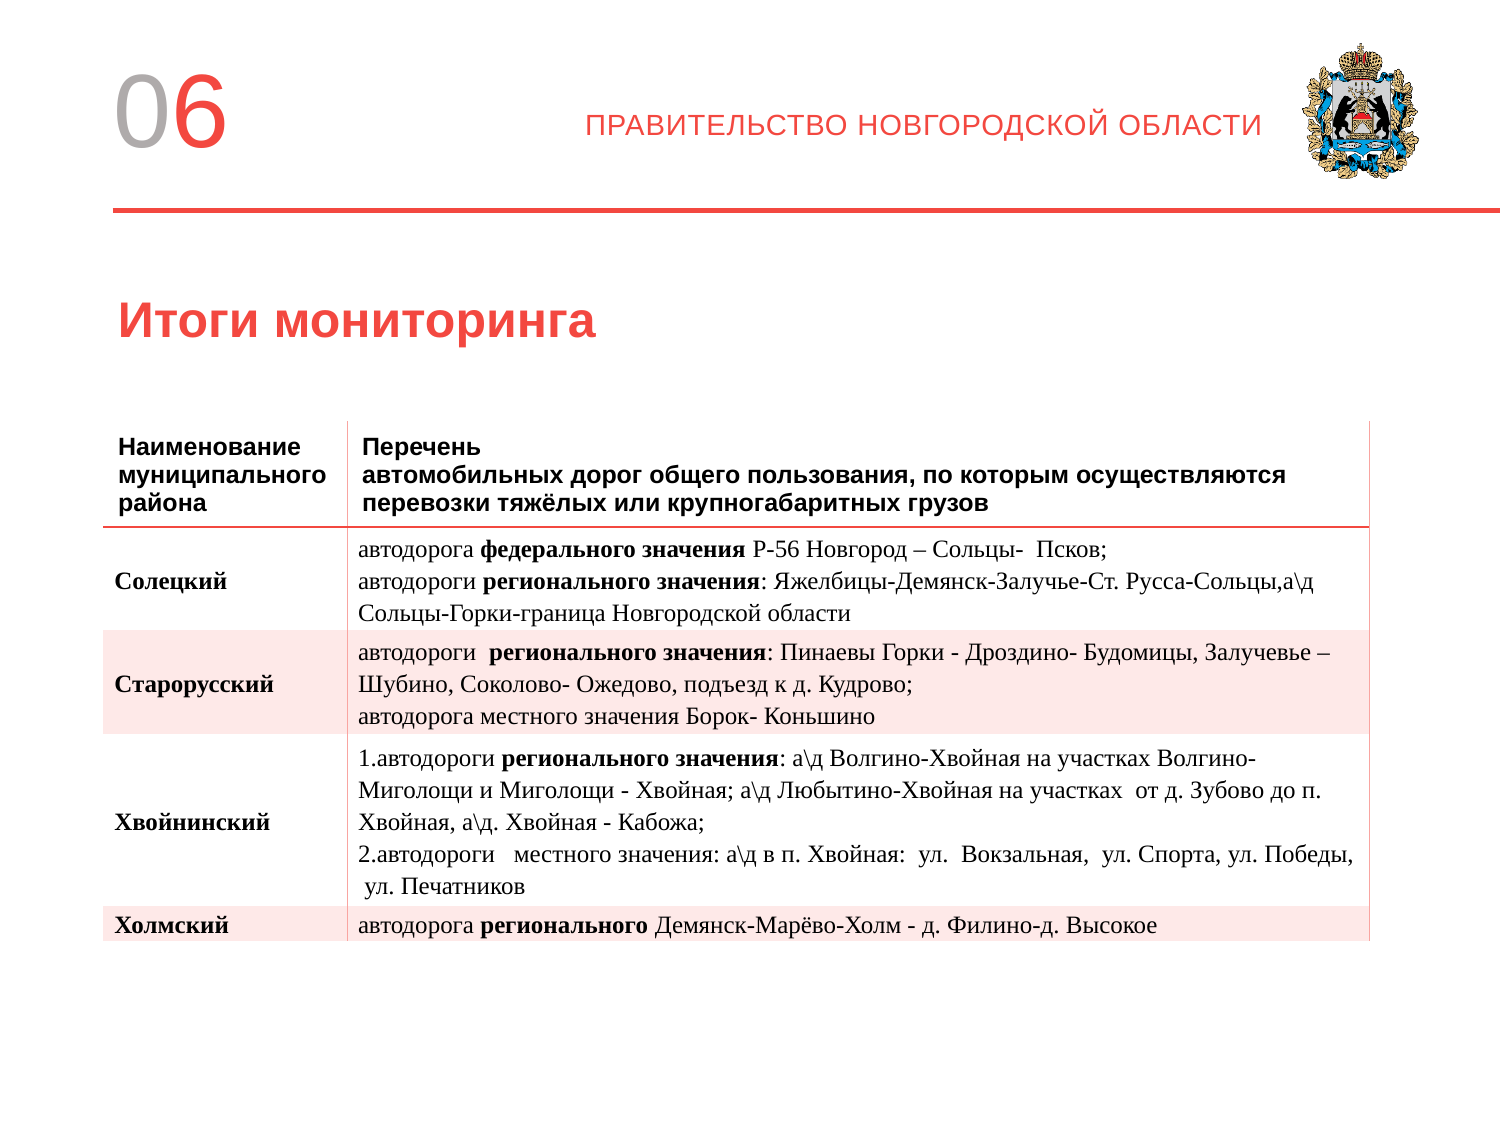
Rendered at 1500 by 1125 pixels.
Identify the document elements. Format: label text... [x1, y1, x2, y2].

table_cell Солецкий [103, 528, 347, 630]
table_cell Хвойнинский [103, 734, 347, 906]
text_box Итоги мониторинга [103, 287, 1370, 375]
table_cell 1.автодороги регионального значения: а\д Волгино-Хвойная на участках Волгино-Миголощи и Миголощи - Хвойная; а\д Любытино-Хвойная на участках от д. Зубово до п. Хвойная, а\д. Хвойная - Кабожа; 2.автодороги местного значения: а\д в п. Хвойная: ул. Вокзальная, ул. Спорта, ул. Победы, ул. Печатников [348, 734, 1369, 906]
text_box ПРАВИТЕЛЬСТВО НОВГОРОДСКОЙ ОБЛАСТИ [570, 102, 1302, 147]
table_cell Старорусский [103, 630, 347, 734]
table_header Перечень автомобильных дорог общего пользования, по которым осуществляются перевозки тяжёлых или крупногабаритных грузов [348, 423, 1369, 526]
table_cell автодорога федерального значения Р-56 Новгород – Сольцы- Псков; автодороги регионального значения: Яжелбицы-Демянск-Залучье-Ст. Русса-Сольцы,а\д Сольцы-Горки-граница Новгородской области [348, 528, 1369, 630]
table_cell автодорога регионального Демянск-Марёво-Холм - д. Филино-д. Высокое [348, 906, 1369, 941]
picture [1302, 43, 1419, 179]
table_cell Холмский [103, 906, 347, 941]
table_cell автодороги регионального значения: Пинаевы Горки - Дроздино- Будомицы, Залучевье –Шубино, Соколово- Ожедово, подъезд к д. Кудрово; автодорога местного значения Борок- Коньшино [348, 630, 1369, 734]
table_header Наименование муниципального района [103, 423, 347, 526]
text_box 06 [98, 36, 312, 177]
